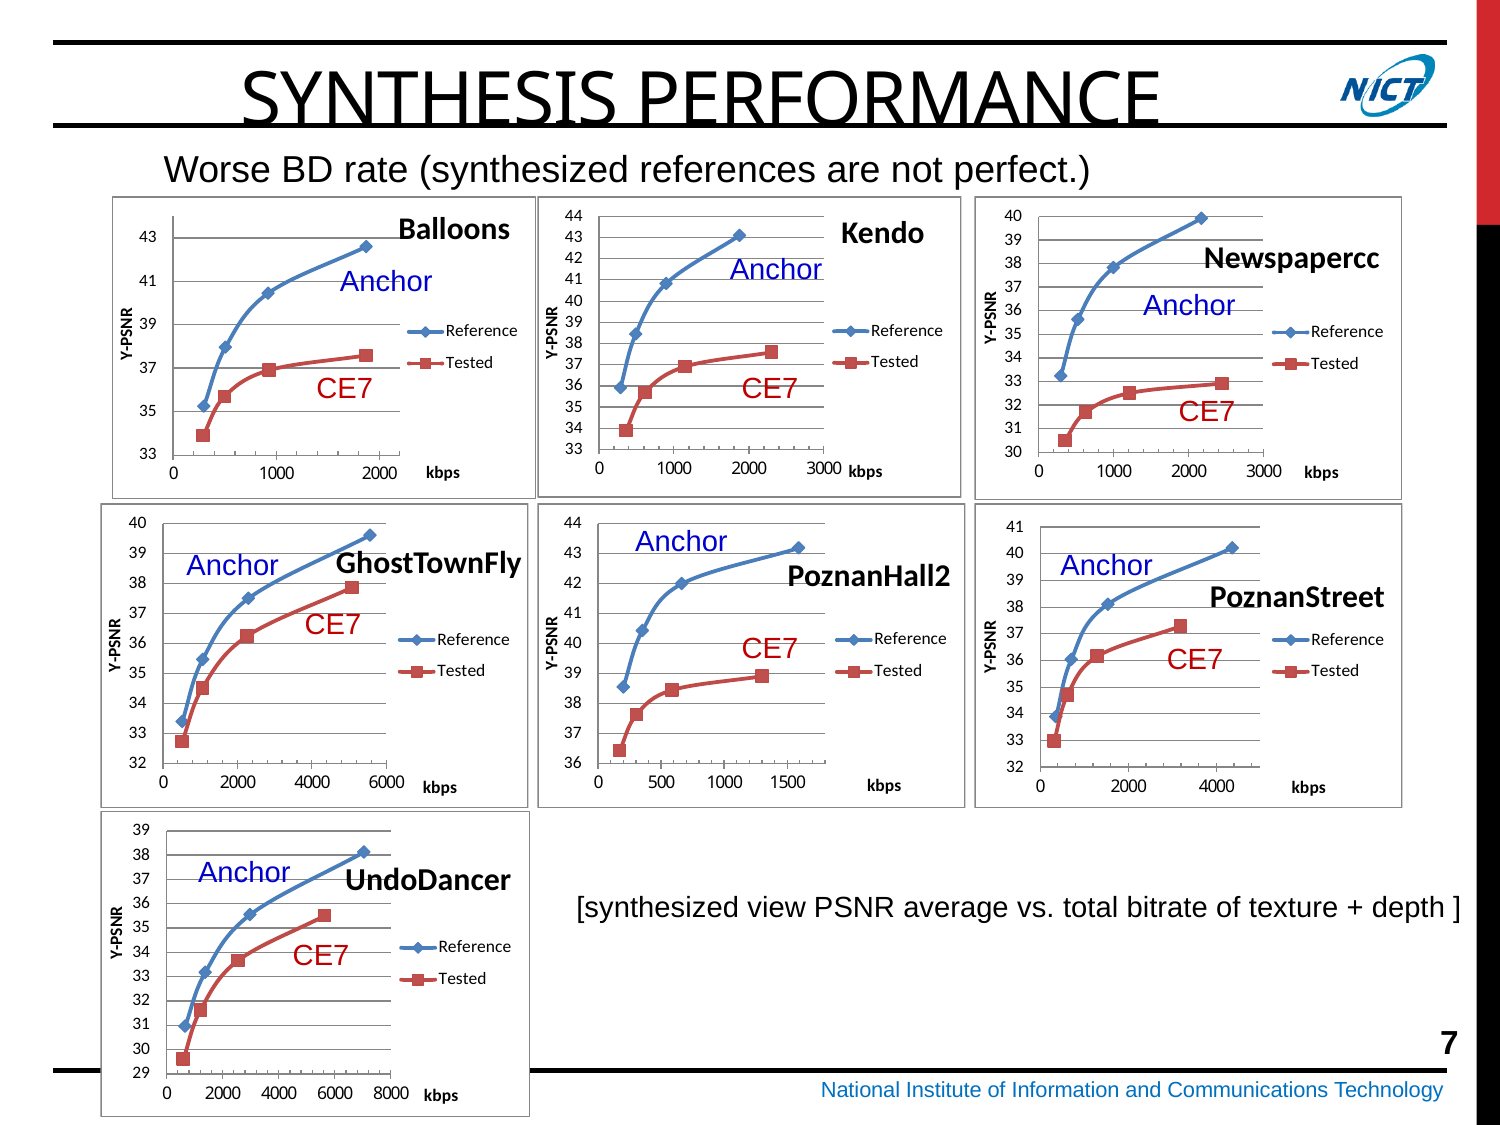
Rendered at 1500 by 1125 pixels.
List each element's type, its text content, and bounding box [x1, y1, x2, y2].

picture [111, 195, 962, 500]
picture [536, 502, 966, 809]
text_box [synthesized view PSNR average vs. total bitrate of texture + depth ] [561, 881, 1478, 932]
picture [973, 195, 1403, 501]
slide_number 7 [1387, 1011, 1474, 1072]
picture [973, 502, 1403, 809]
text_box Worse BD rate (synthesized references are not perfect.) [148, 137, 1107, 197]
text_box Synthesis Performance [64, 42, 1340, 149]
picture [1340, 54, 1435, 117]
picture [99, 502, 531, 1118]
